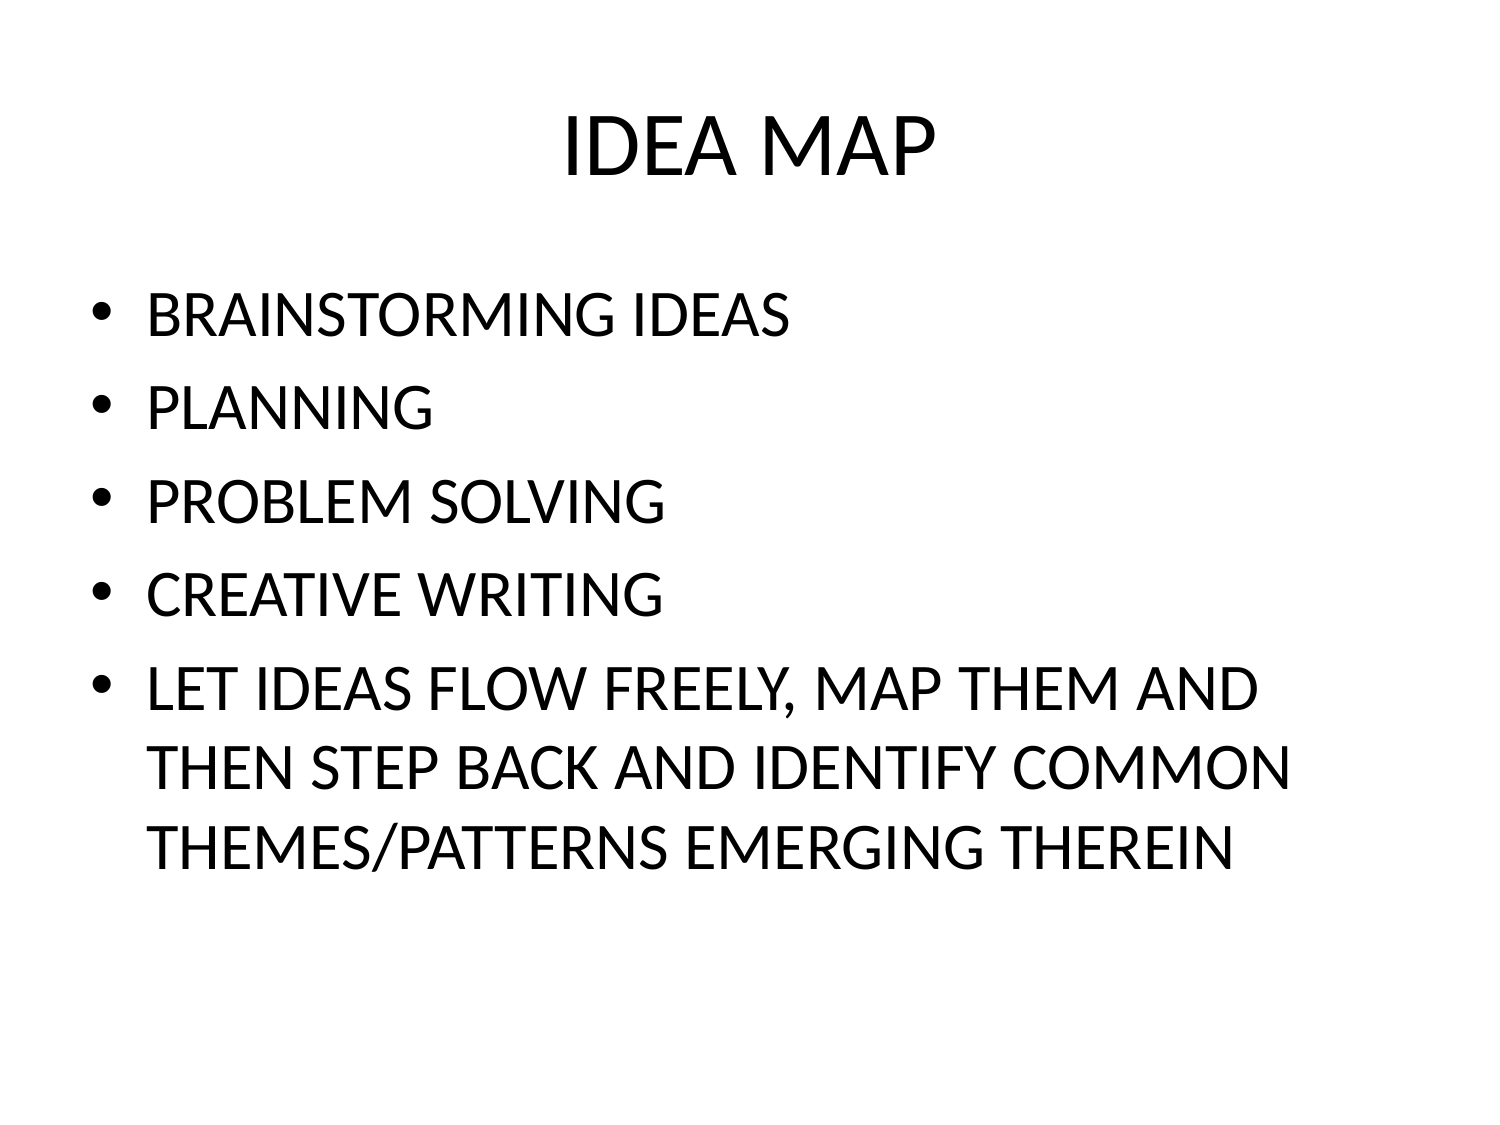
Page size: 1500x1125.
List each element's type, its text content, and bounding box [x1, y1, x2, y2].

title IDEA MAP [75, 45, 1425, 233]
list BRAINSTORMING IDEAS PLANNING PROBLEM SOLVING CREATIVE WRITING LET IDEAS FLOW FREELY, MAP THEM AND THEN STEP BACK AND IDENTIFY COMMON THEMES/PATTERNS EMERGING THEREIN [75, 262, 1425, 1005]
